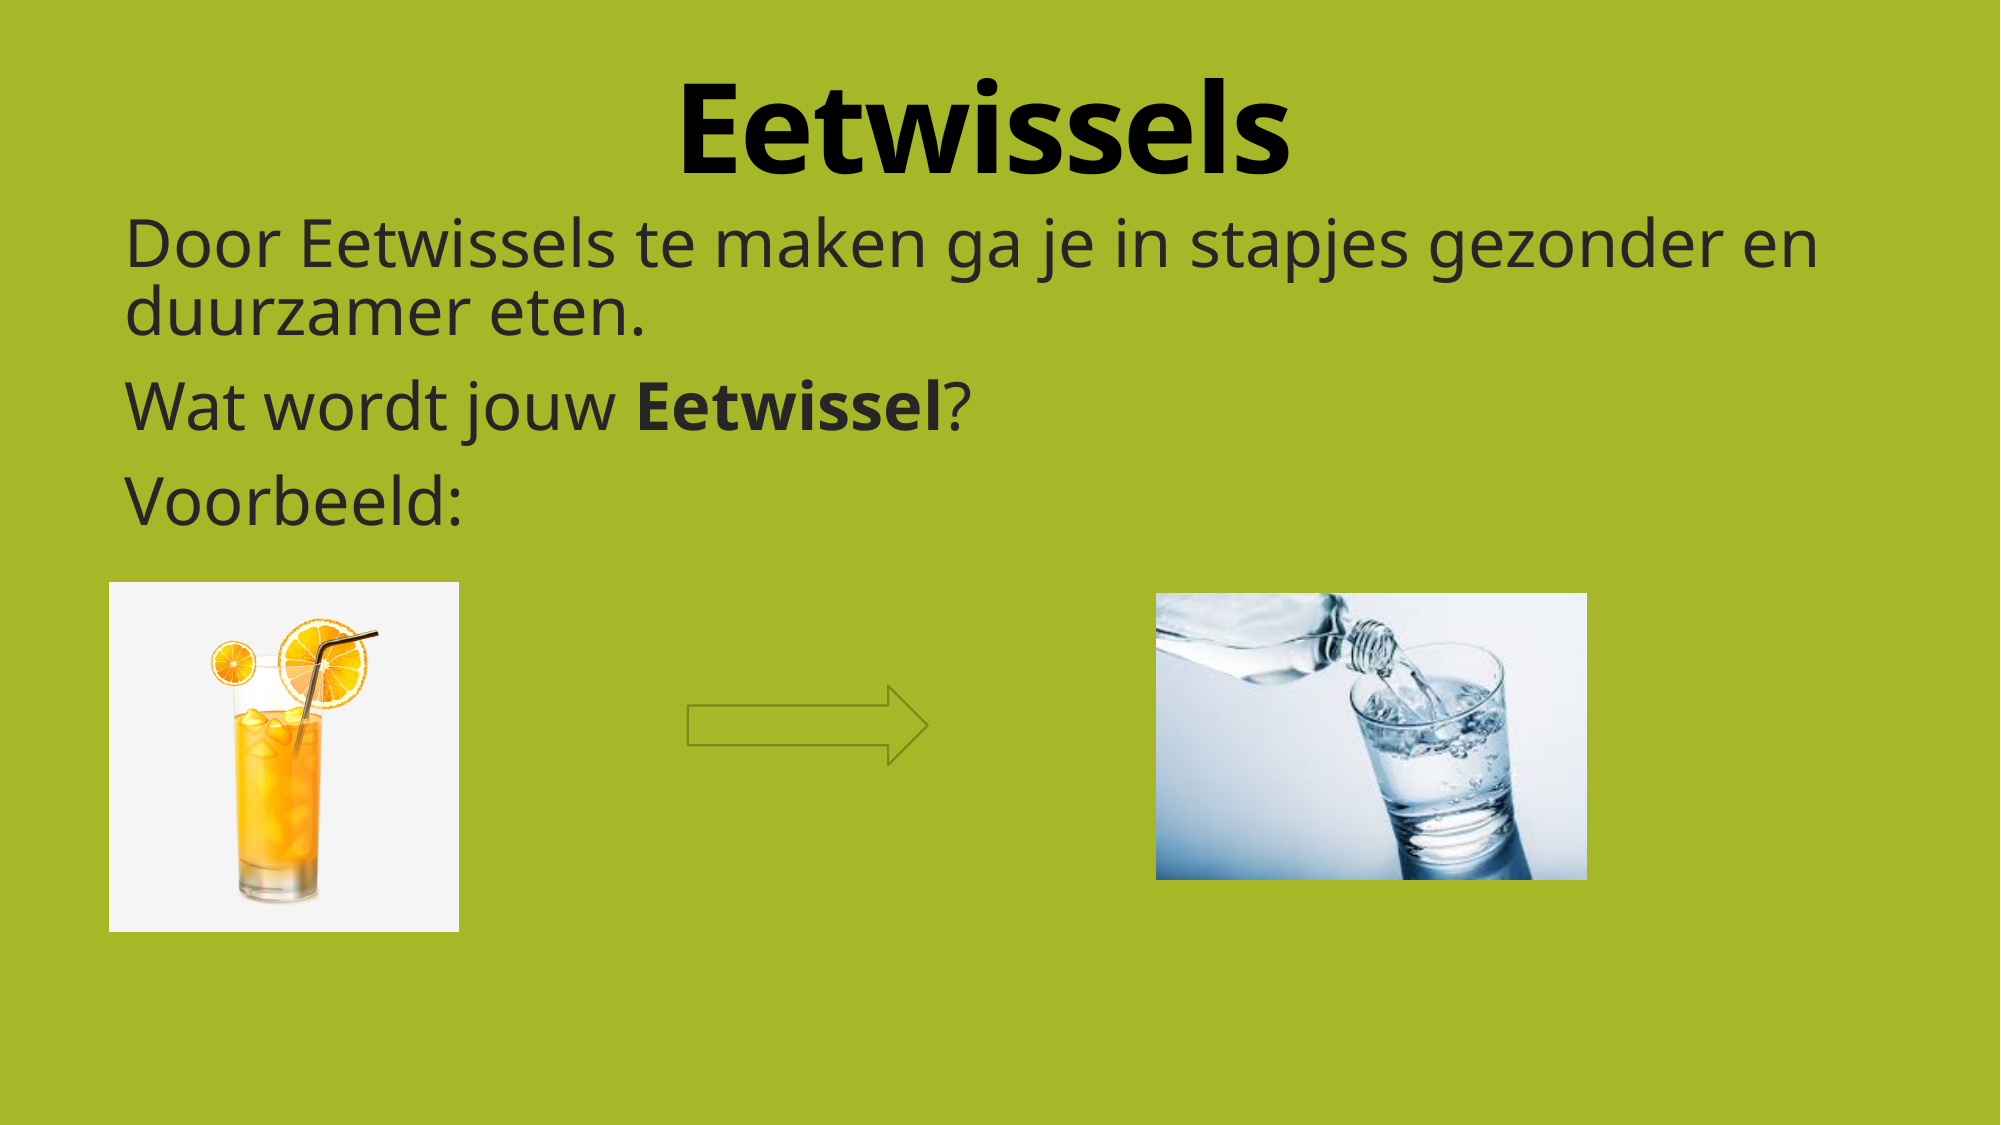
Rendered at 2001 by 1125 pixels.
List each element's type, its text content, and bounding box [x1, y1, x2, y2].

subtitle Door Eetwissels te maken ga je in stapjes gezonder en duurzamer eten. Wat wordt jouw Eetwissel? Voorbeeld: [109, 205, 1868, 961]
picture [1156, 593, 1587, 880]
picture [109, 582, 460, 933]
title Eetwissels [98, 45, 1868, 206]
text_box [686, 684, 929, 767]
